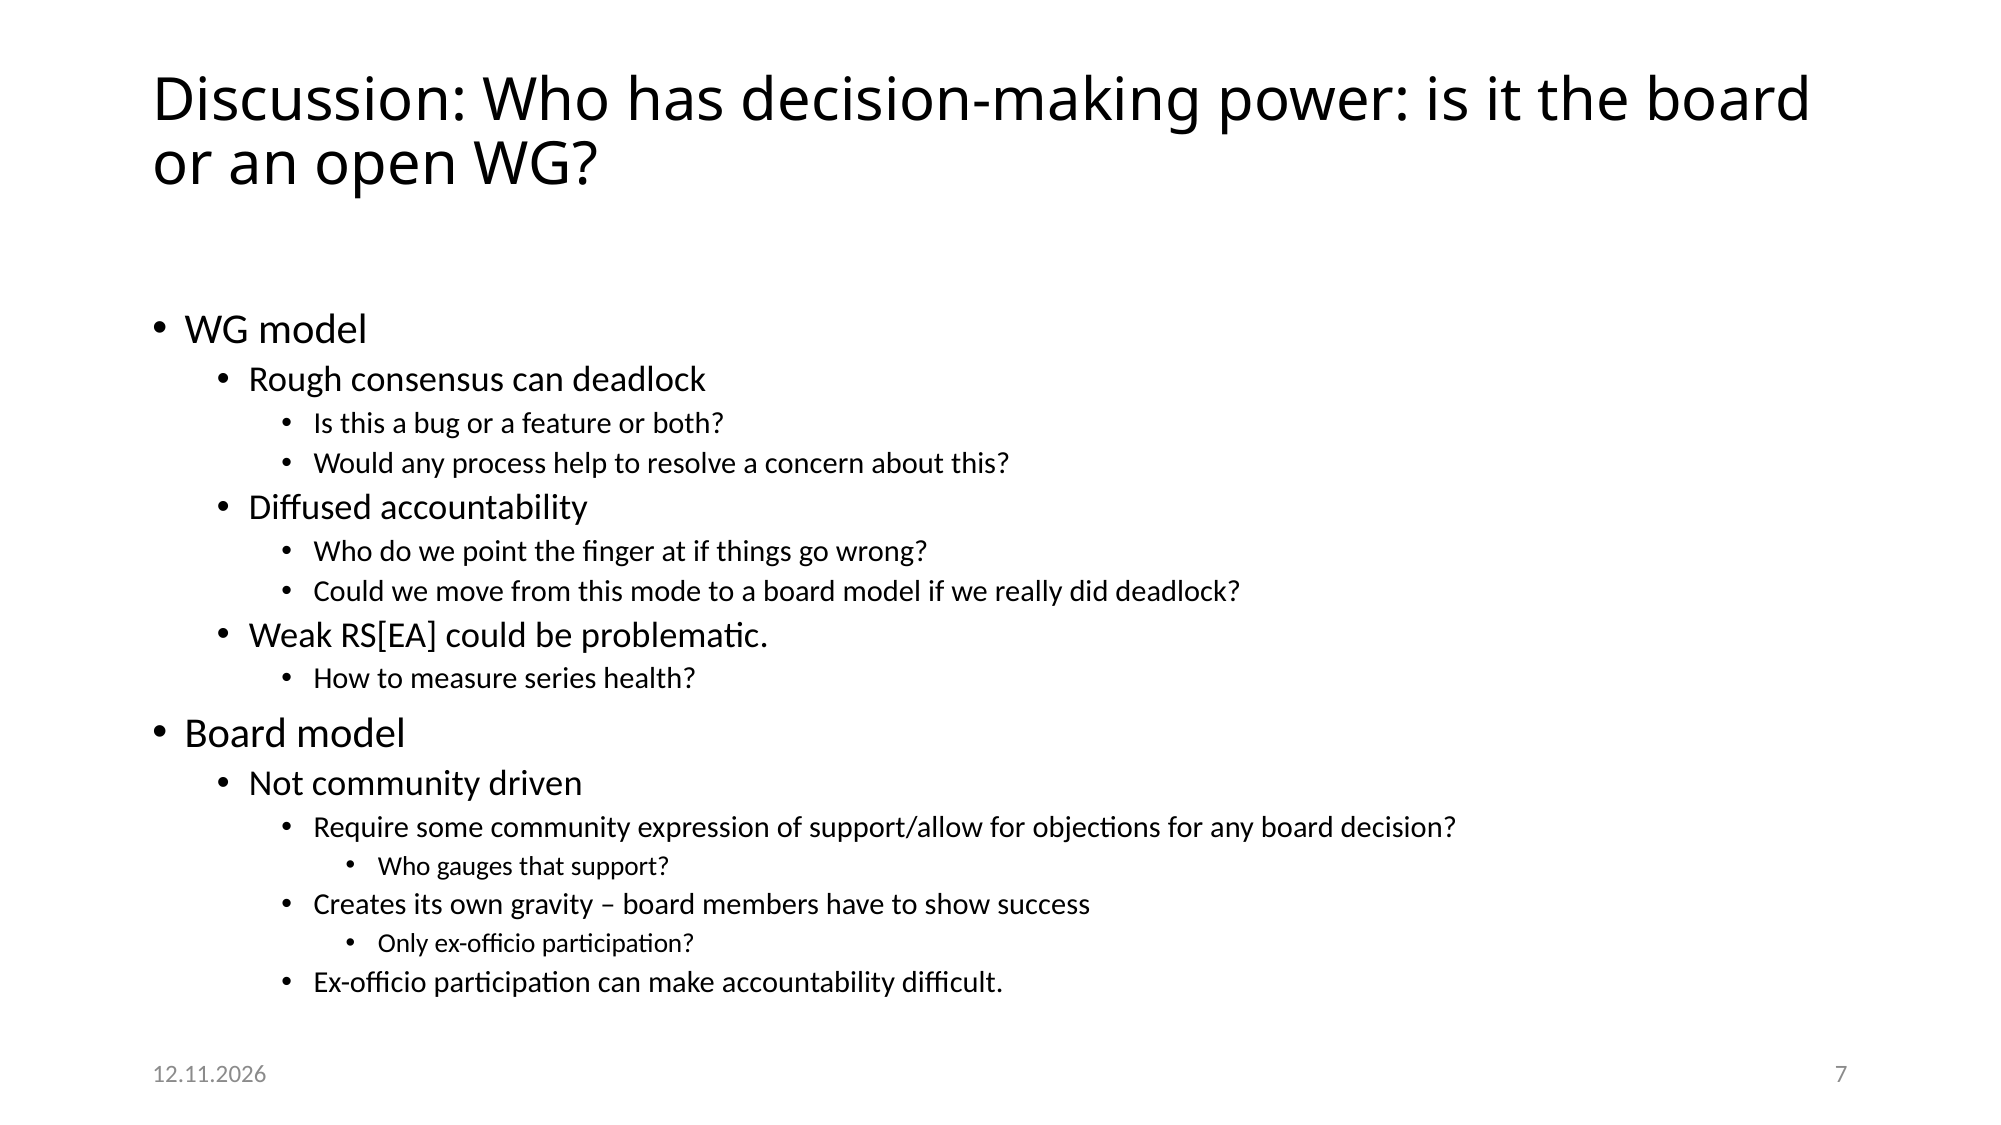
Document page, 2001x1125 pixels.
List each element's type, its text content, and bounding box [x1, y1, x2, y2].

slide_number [137, 1042, 588, 1103]
slide_number 8 [1412, 1042, 1863, 1103]
list WG model Rough consensus can deadlock Is this a bug or a feature or both? Would any process help to resolve a concern about this? Diffused accountability Who do we point the finger at if things go wrong? Could we move from this mode to a board model if we really did deadlock? Weak RS[EA] could be problematic. How to measure series health? Board model Not community driven Require some community expression of support/allow for objections for any board decision? Who gauges that support? Creates its own gravity – board members have to show success Only ex-officio participation? Ex-officio participation can make accountability difficult. [137, 299, 1863, 1014]
title Discussion: Who has decision-making power: is it the board or an open WG? [137, 59, 1863, 278]
